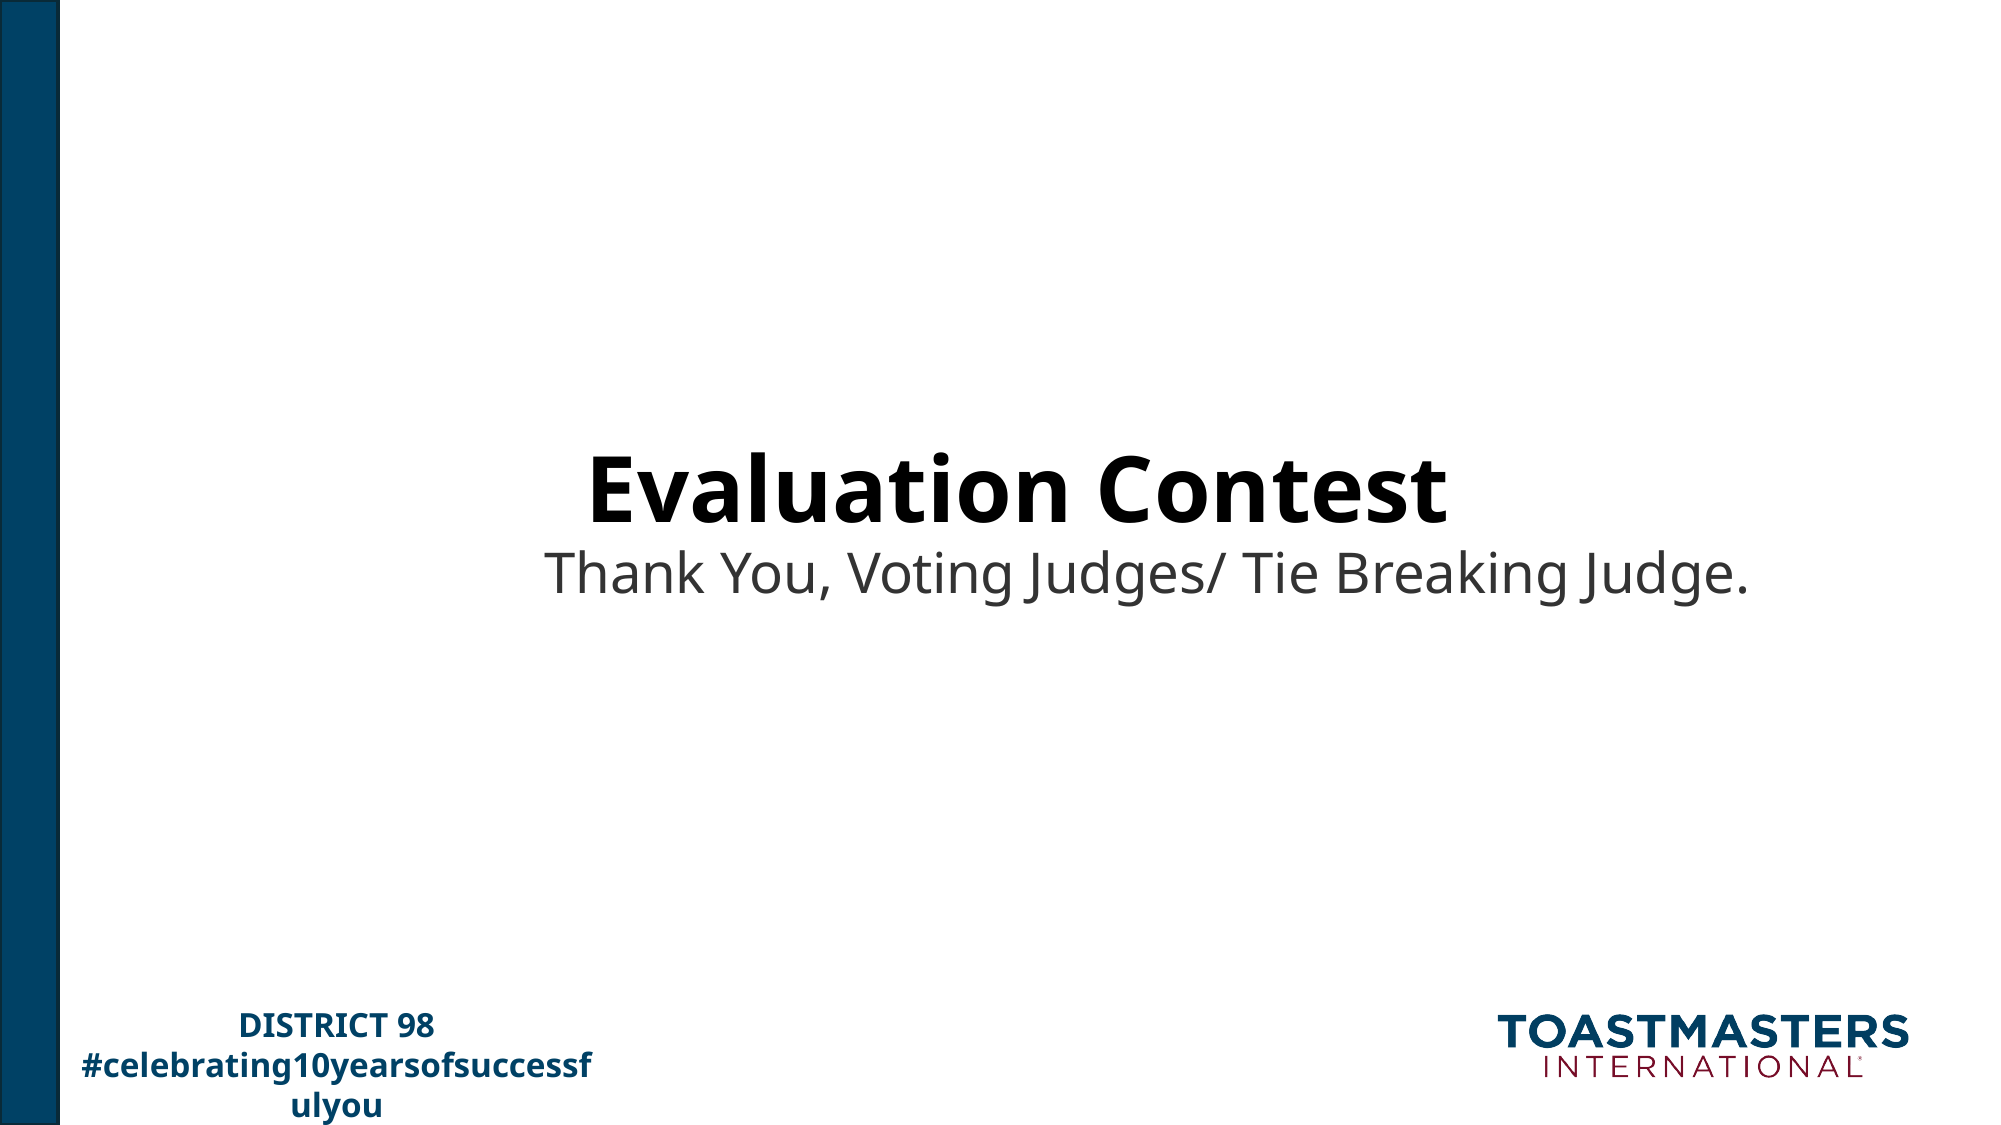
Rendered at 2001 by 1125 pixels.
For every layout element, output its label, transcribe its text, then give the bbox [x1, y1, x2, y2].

text_box DISTRICT 98 #celebrating10yearsofsuccessfulyou [58, 996, 616, 1125]
text_box [0, 0, 60, 1125]
picture [1383, 631, 2000, 1125]
text_box Thank You, Voting Judges/ Tie Breaking Judge. [542, 535, 1827, 606]
title Evaluation Contest [114, 408, 1921, 578]
